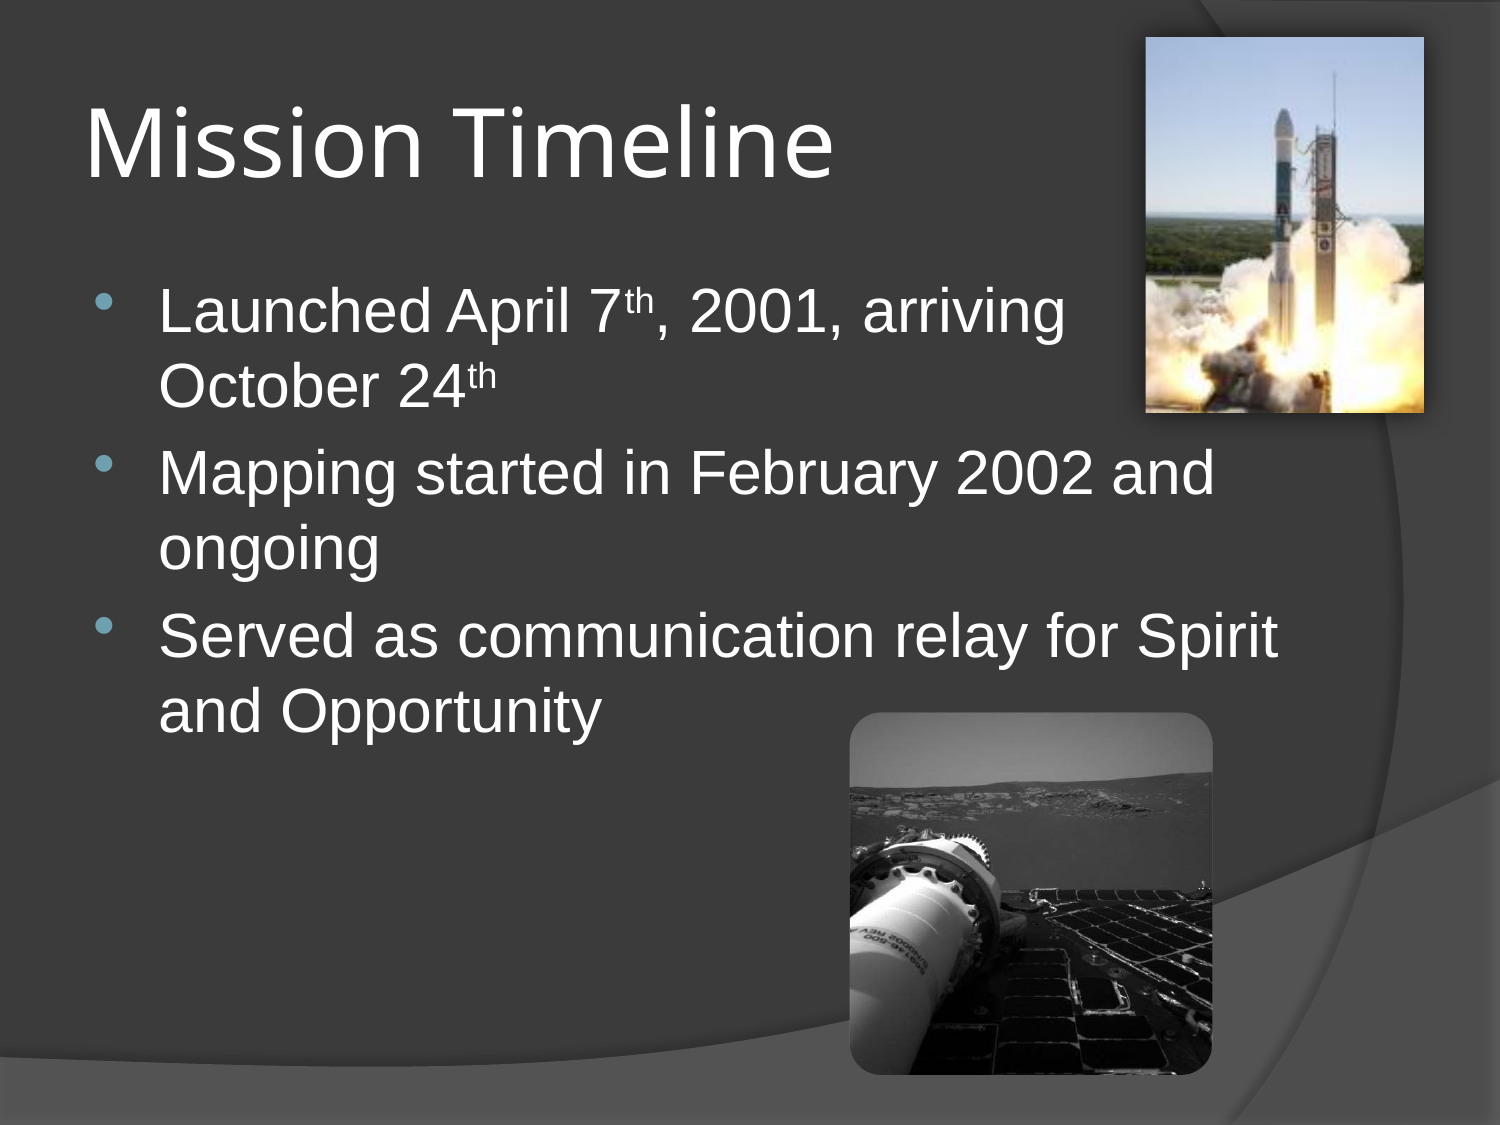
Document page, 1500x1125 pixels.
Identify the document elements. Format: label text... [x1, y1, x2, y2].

list Launched April 7th, 2001, arriving October 24th Mapping started in February 2002 and ongoing Served as communication relay for Spirit and Opportunity [75, 262, 1300, 1005]
picture [1145, 37, 1425, 413]
picture [849, 712, 1213, 1076]
title Mission Timeline [75, 45, 1123, 233]
